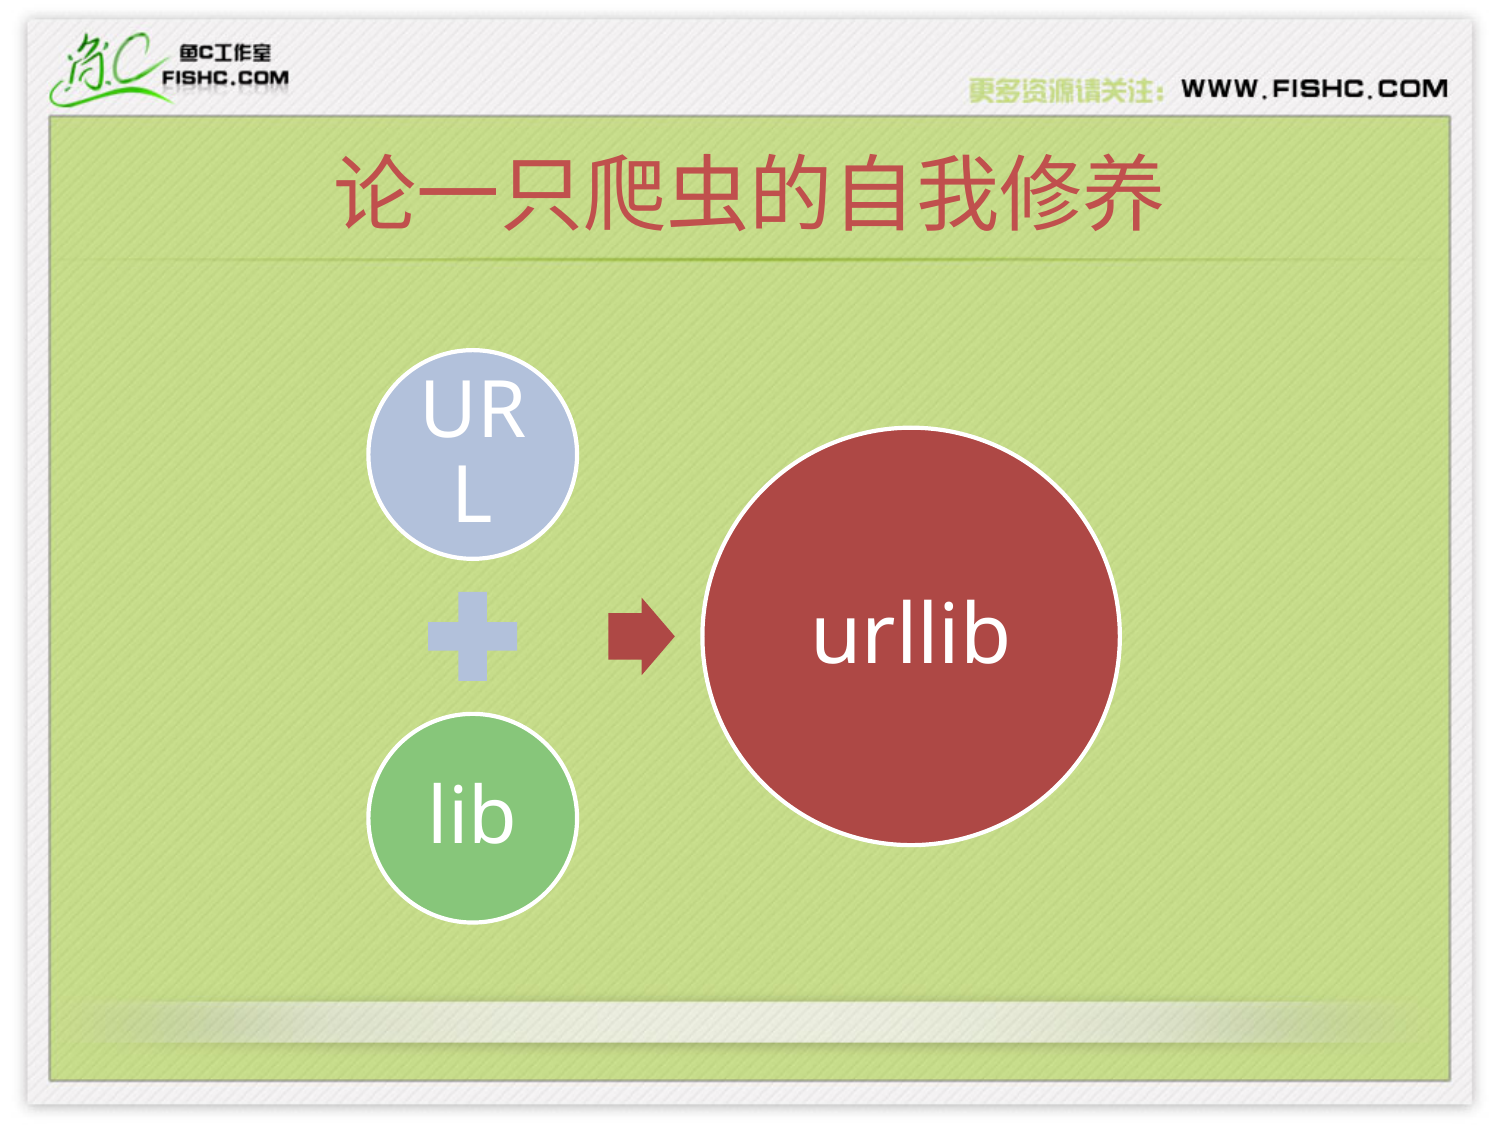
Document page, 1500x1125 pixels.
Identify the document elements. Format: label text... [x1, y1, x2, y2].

picture [0, 0, 1500, 1125]
title 论一只爬虫的自我修养 [75, 113, 1425, 268]
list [159, 349, 1330, 924]
